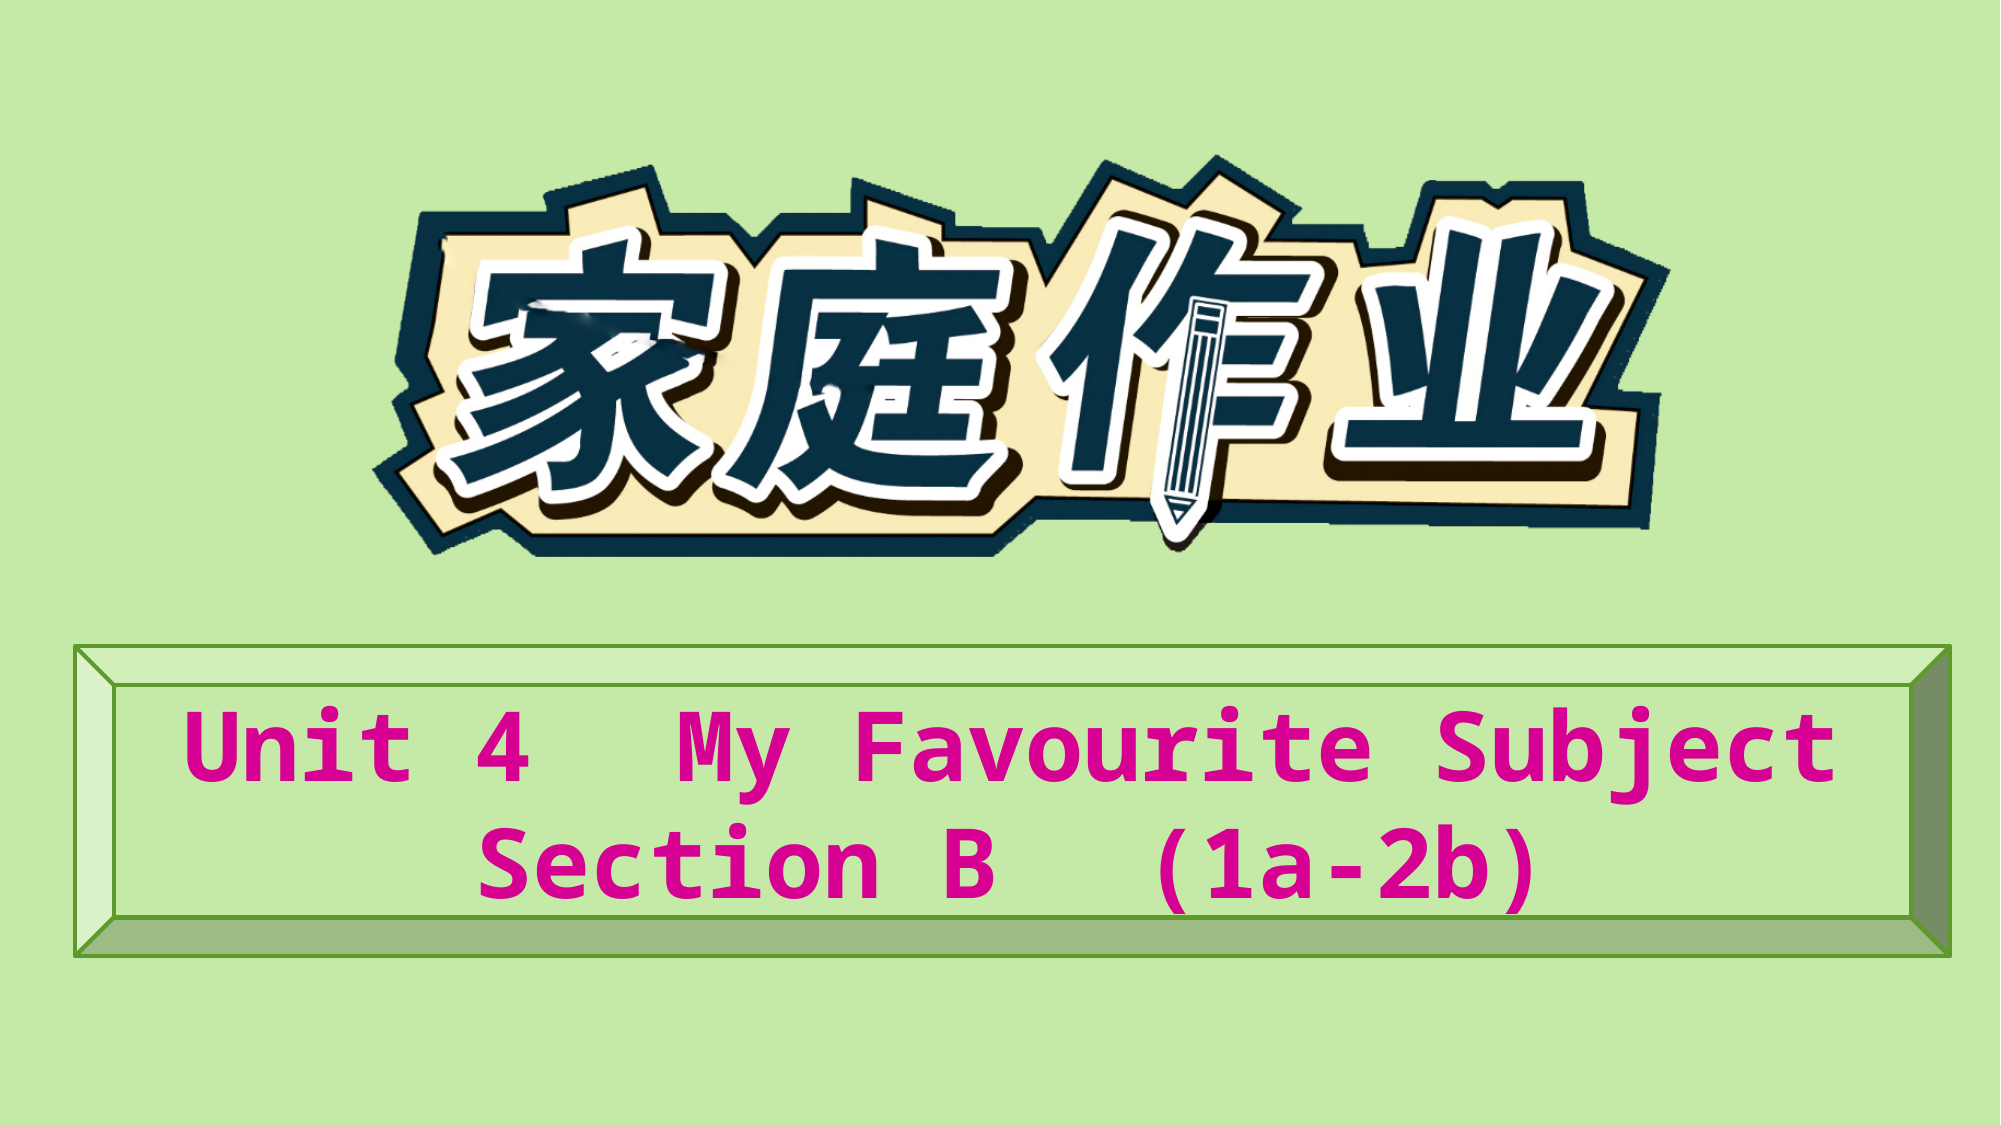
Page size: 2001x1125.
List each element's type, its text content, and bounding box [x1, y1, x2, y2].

text_box Unit 4 My Favourite Subject Section B (1a-2b) [73, 644, 1952, 958]
picture [369, 87, 1675, 644]
